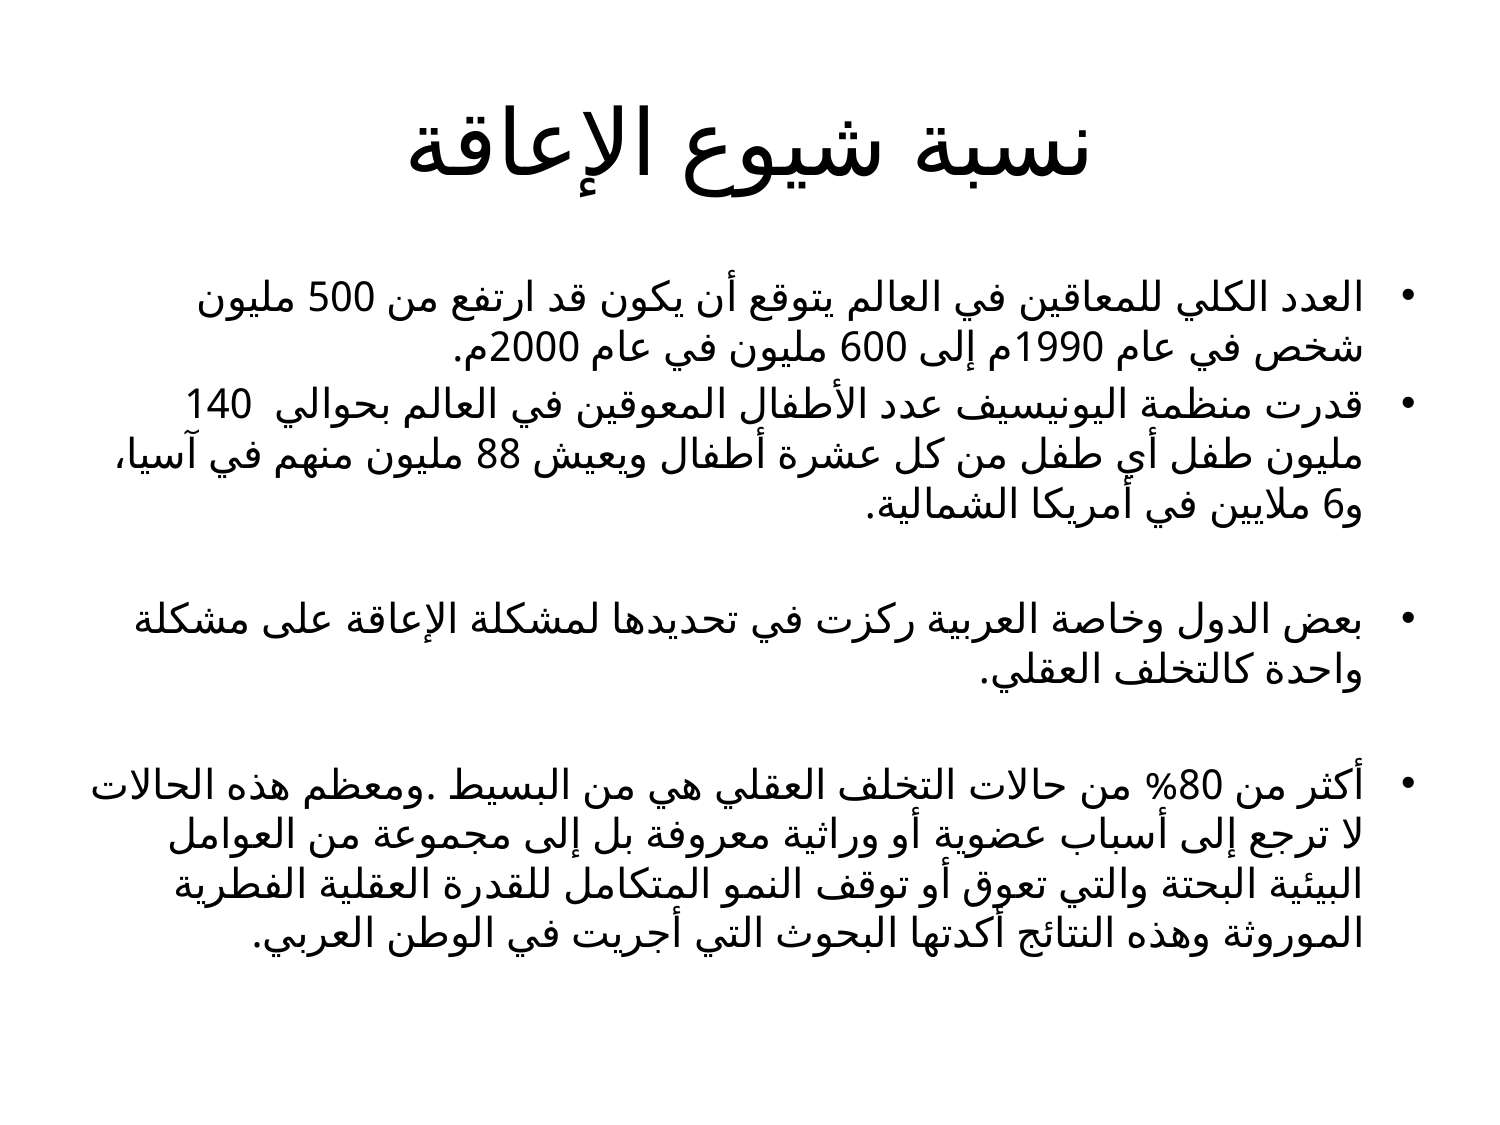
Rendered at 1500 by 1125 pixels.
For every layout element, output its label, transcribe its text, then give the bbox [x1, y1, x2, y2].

list العدد الكلي للمعاقين في العالم يتوقع أن يكون قد ارتفع من 500 مليون شخص في عام 1990م إلى 600 مليون في عام 2000م. قدرت منظمة اليونيسيف عدد الأطفال المعوقين في العالم بحوالي 140 مليون طفل أي طفل من كل عشرة أطفال ويعيش 88 مليون منهم في آسيا، و6 ملايين في أمريكا الشمالية. بعض الدول وخاصة العربية ركزت في تحديدها لمشكلة الإعاقة على مشكلة واحدة كالتخلف العقلي. أكثر من 80% من حالات التخلف العقلي هي من البسيط .ومعظم هذه الحالات لا ترجع إلى أسباب عضوية أو وراثية معروفة بل إلى مجموعة من العوامل البيئية البحتة والتي تعوق أو توقف النمو المتكامل للقدرة العقلية الفطرية الموروثة وهذه النتائج أكدتها البحوث التي أجريت في الوطن العربي. [75, 262, 1425, 1005]
title نسبة شيوع الإعاقة [75, 45, 1425, 233]
